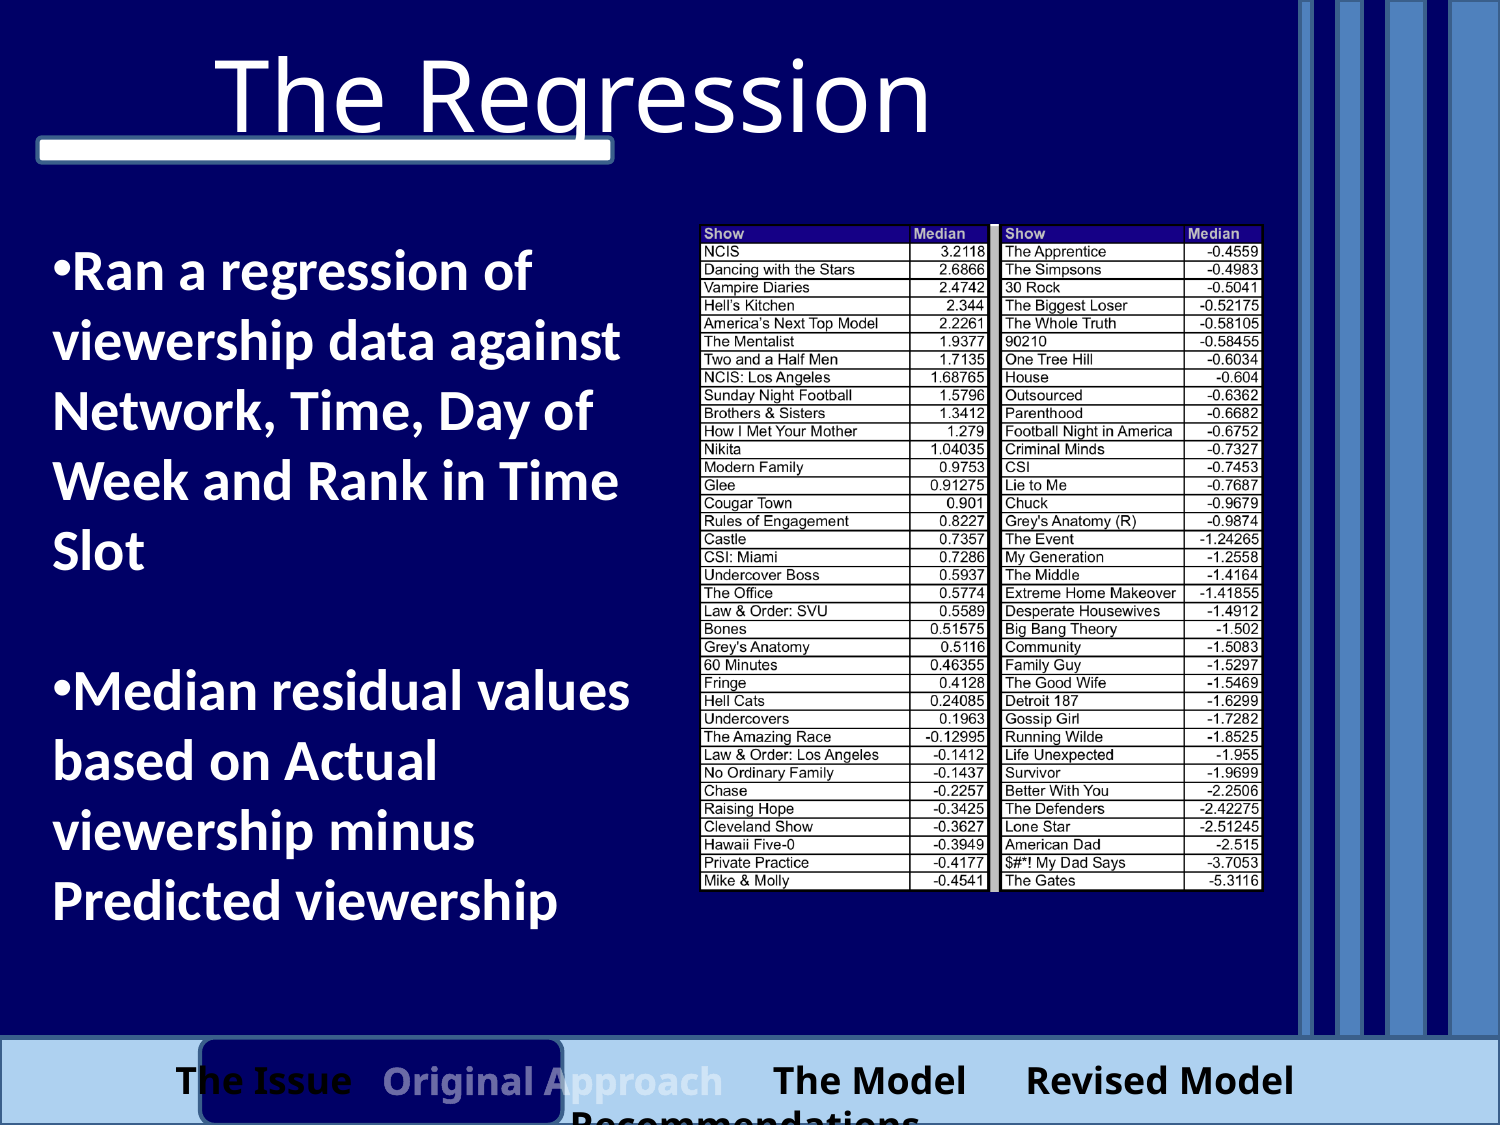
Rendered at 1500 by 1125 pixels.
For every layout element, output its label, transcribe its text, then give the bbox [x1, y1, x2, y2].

text_box [1298, 0, 1314, 1035]
text_box [198, 1035, 565, 1049]
picture [699, 224, 1264, 892]
text_box [1385, 0, 1427, 1035]
text_box [553, 1035, 1500, 1049]
text_box Ran a regression of viewership data against Network, Time, Day of Week and Rank in Time Slot Median residual values based on Actual viewership minus Predicted viewership [37, 224, 650, 1010]
text_box [35, 135, 615, 165]
text_box [1448, 0, 1500, 1035]
text_box [0, 1035, 209, 1049]
text_box The Issue Original Approach The Model Revised Model Recommendations [0, 1049, 1500, 1125]
text_box [1335, 0, 1364, 1035]
text_box The Regression [199, 24, 963, 160]
